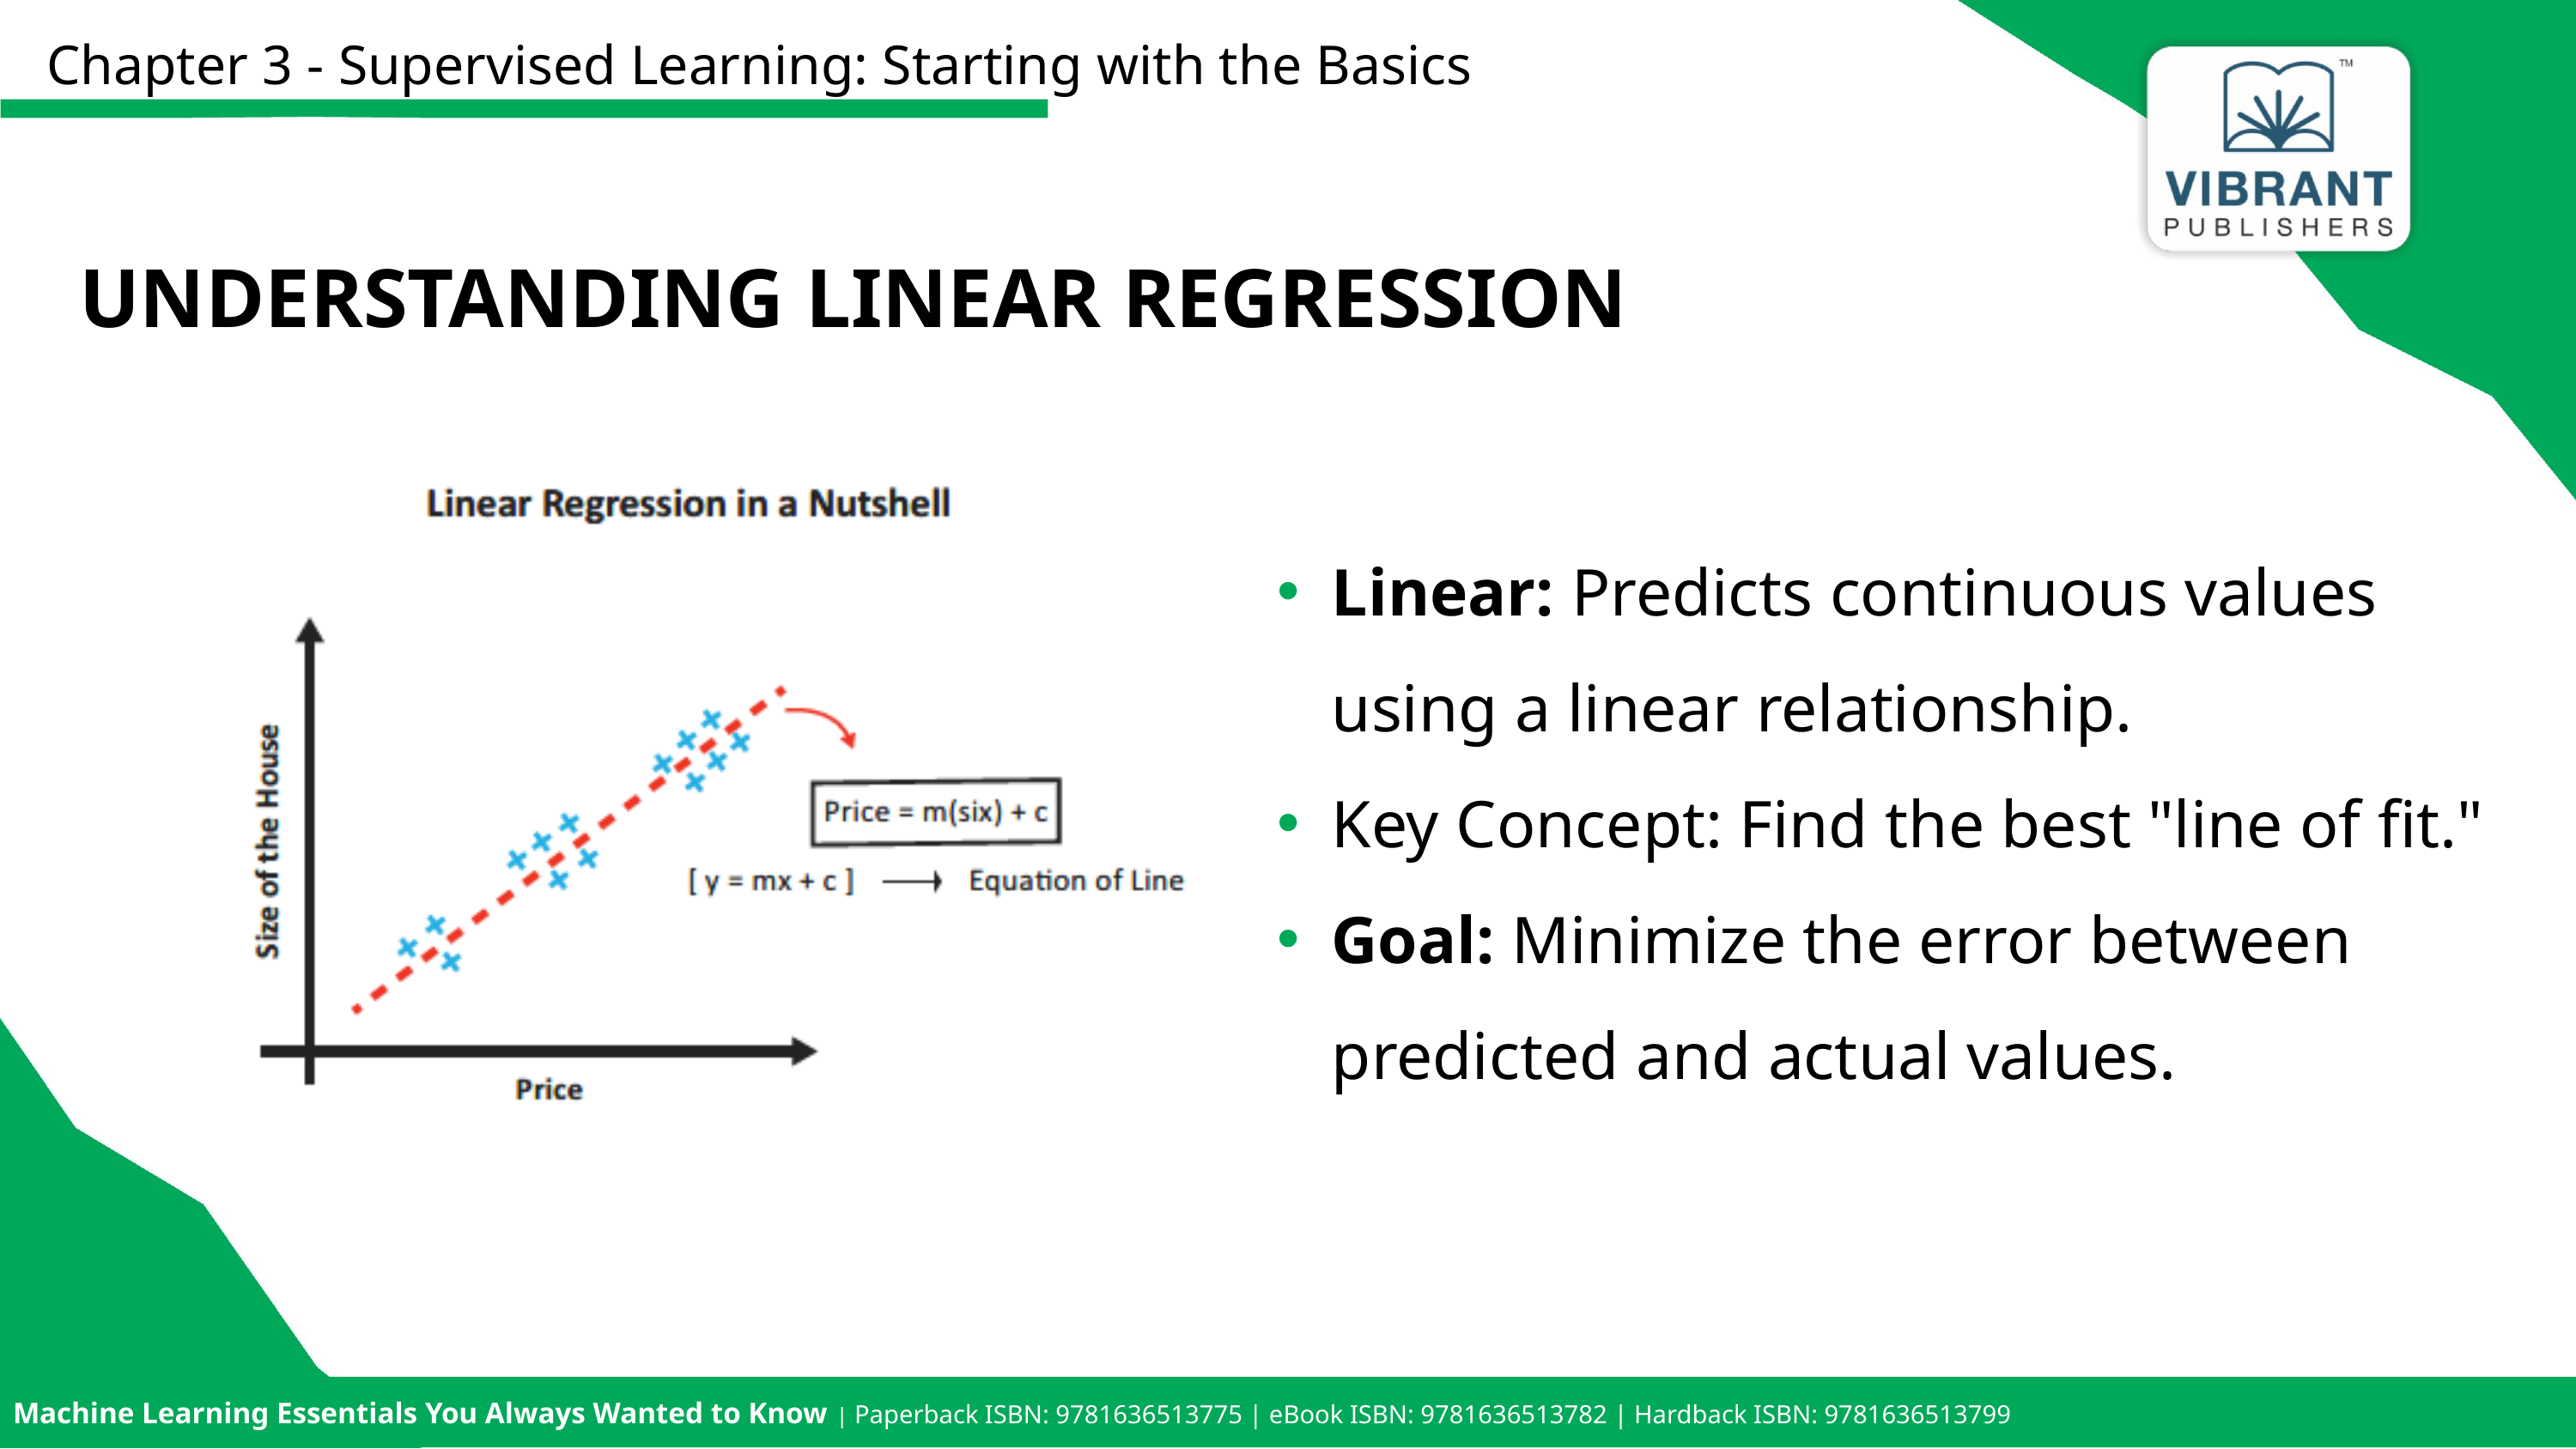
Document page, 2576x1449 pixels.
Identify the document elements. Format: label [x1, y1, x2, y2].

picture [211, 470, 1223, 1130]
text_box [0, 0, 2576, 1448]
